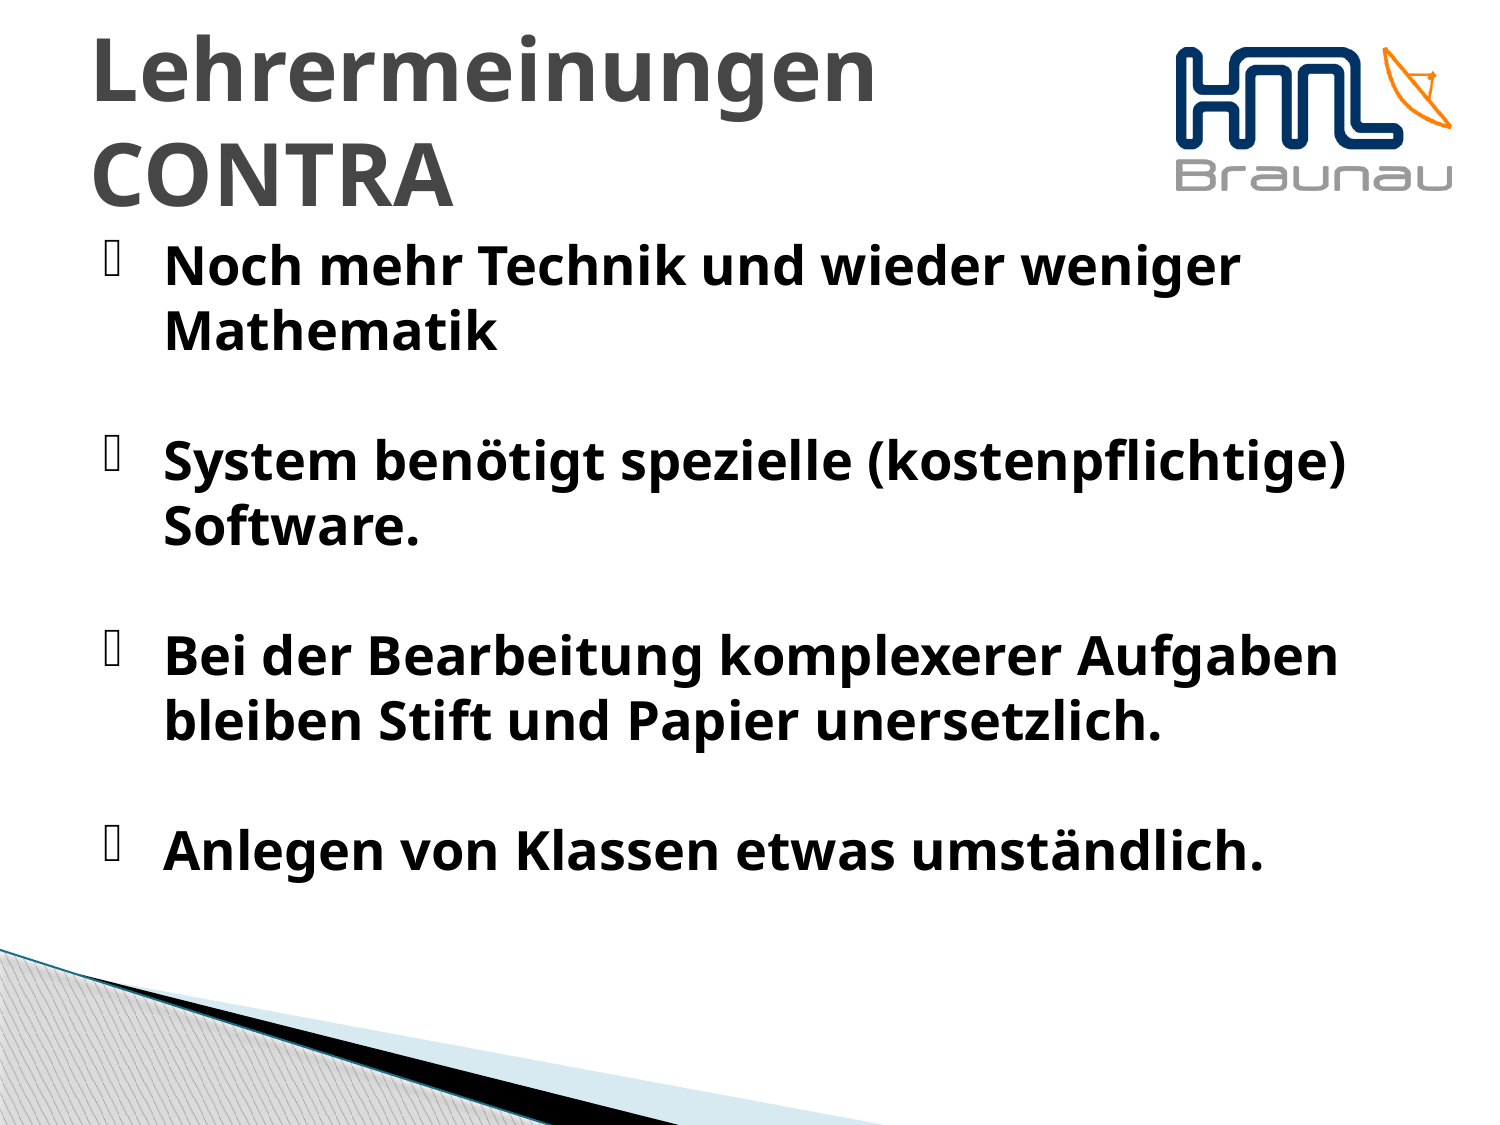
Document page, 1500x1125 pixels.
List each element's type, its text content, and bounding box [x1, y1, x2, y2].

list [1176, 47, 1453, 192]
text_box Noch mehr Technik und wieder weniger Mathematik System benötigt spezielle (kostenpflichtige) Software. Bei der Bearbeitung komplexerer Aufgaben bleiben Stift und Papier unersetzlich. Anlegen von Klassen etwas umständlich. [88, 224, 1500, 1019]
title Lehrermeinungen CONTRA [75, 45, 1208, 193]
